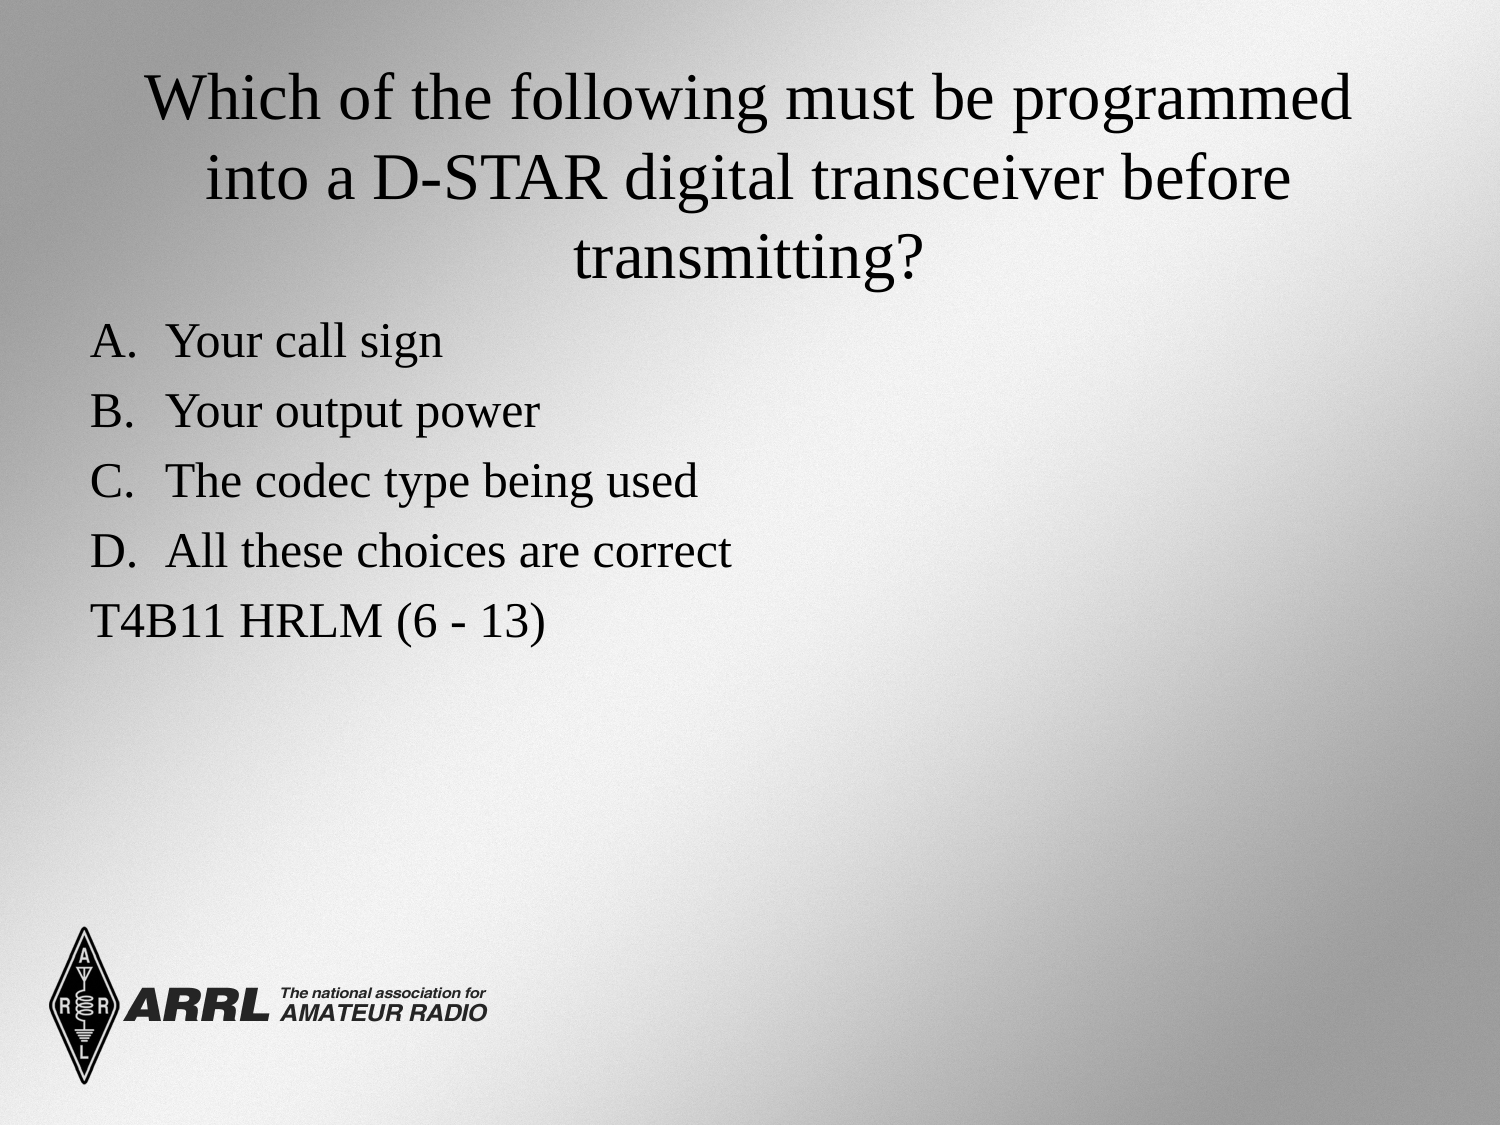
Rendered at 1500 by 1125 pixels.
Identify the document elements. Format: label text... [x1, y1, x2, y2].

title Which of the following must be programmed into a D-STAR digital transceiver before transmitting? [75, 45, 1425, 233]
list Your call sign Your output power The codec type being used All these choices are correct T4B11 HRLM (6 - 13) [75, 299, 1425, 1005]
picture [0, 0, 1500, 1125]
